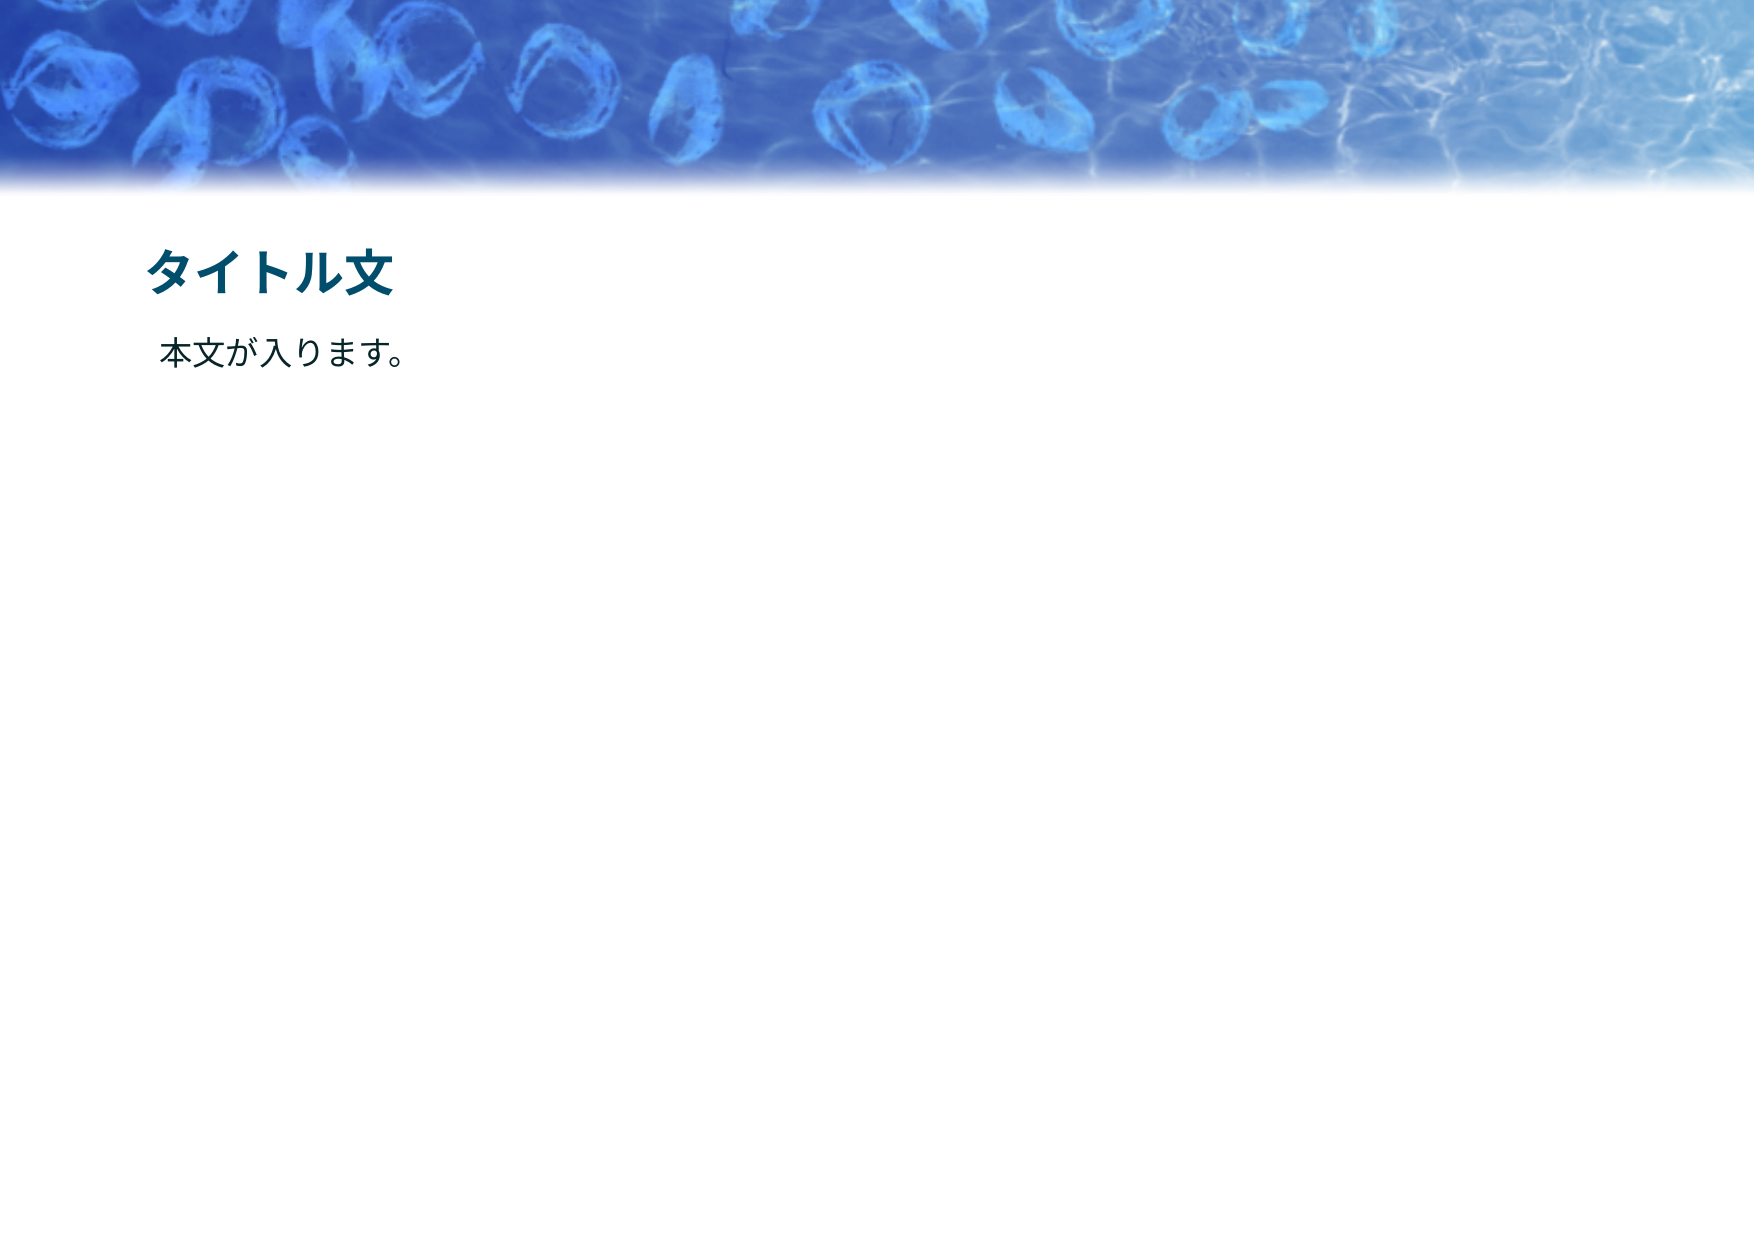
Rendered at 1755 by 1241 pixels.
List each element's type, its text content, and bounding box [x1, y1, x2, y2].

list 本文が入ります。 [144, 324, 1610, 1105]
picture [0, 0, 1754, 196]
title タイトル文 [144, 227, 1610, 302]
